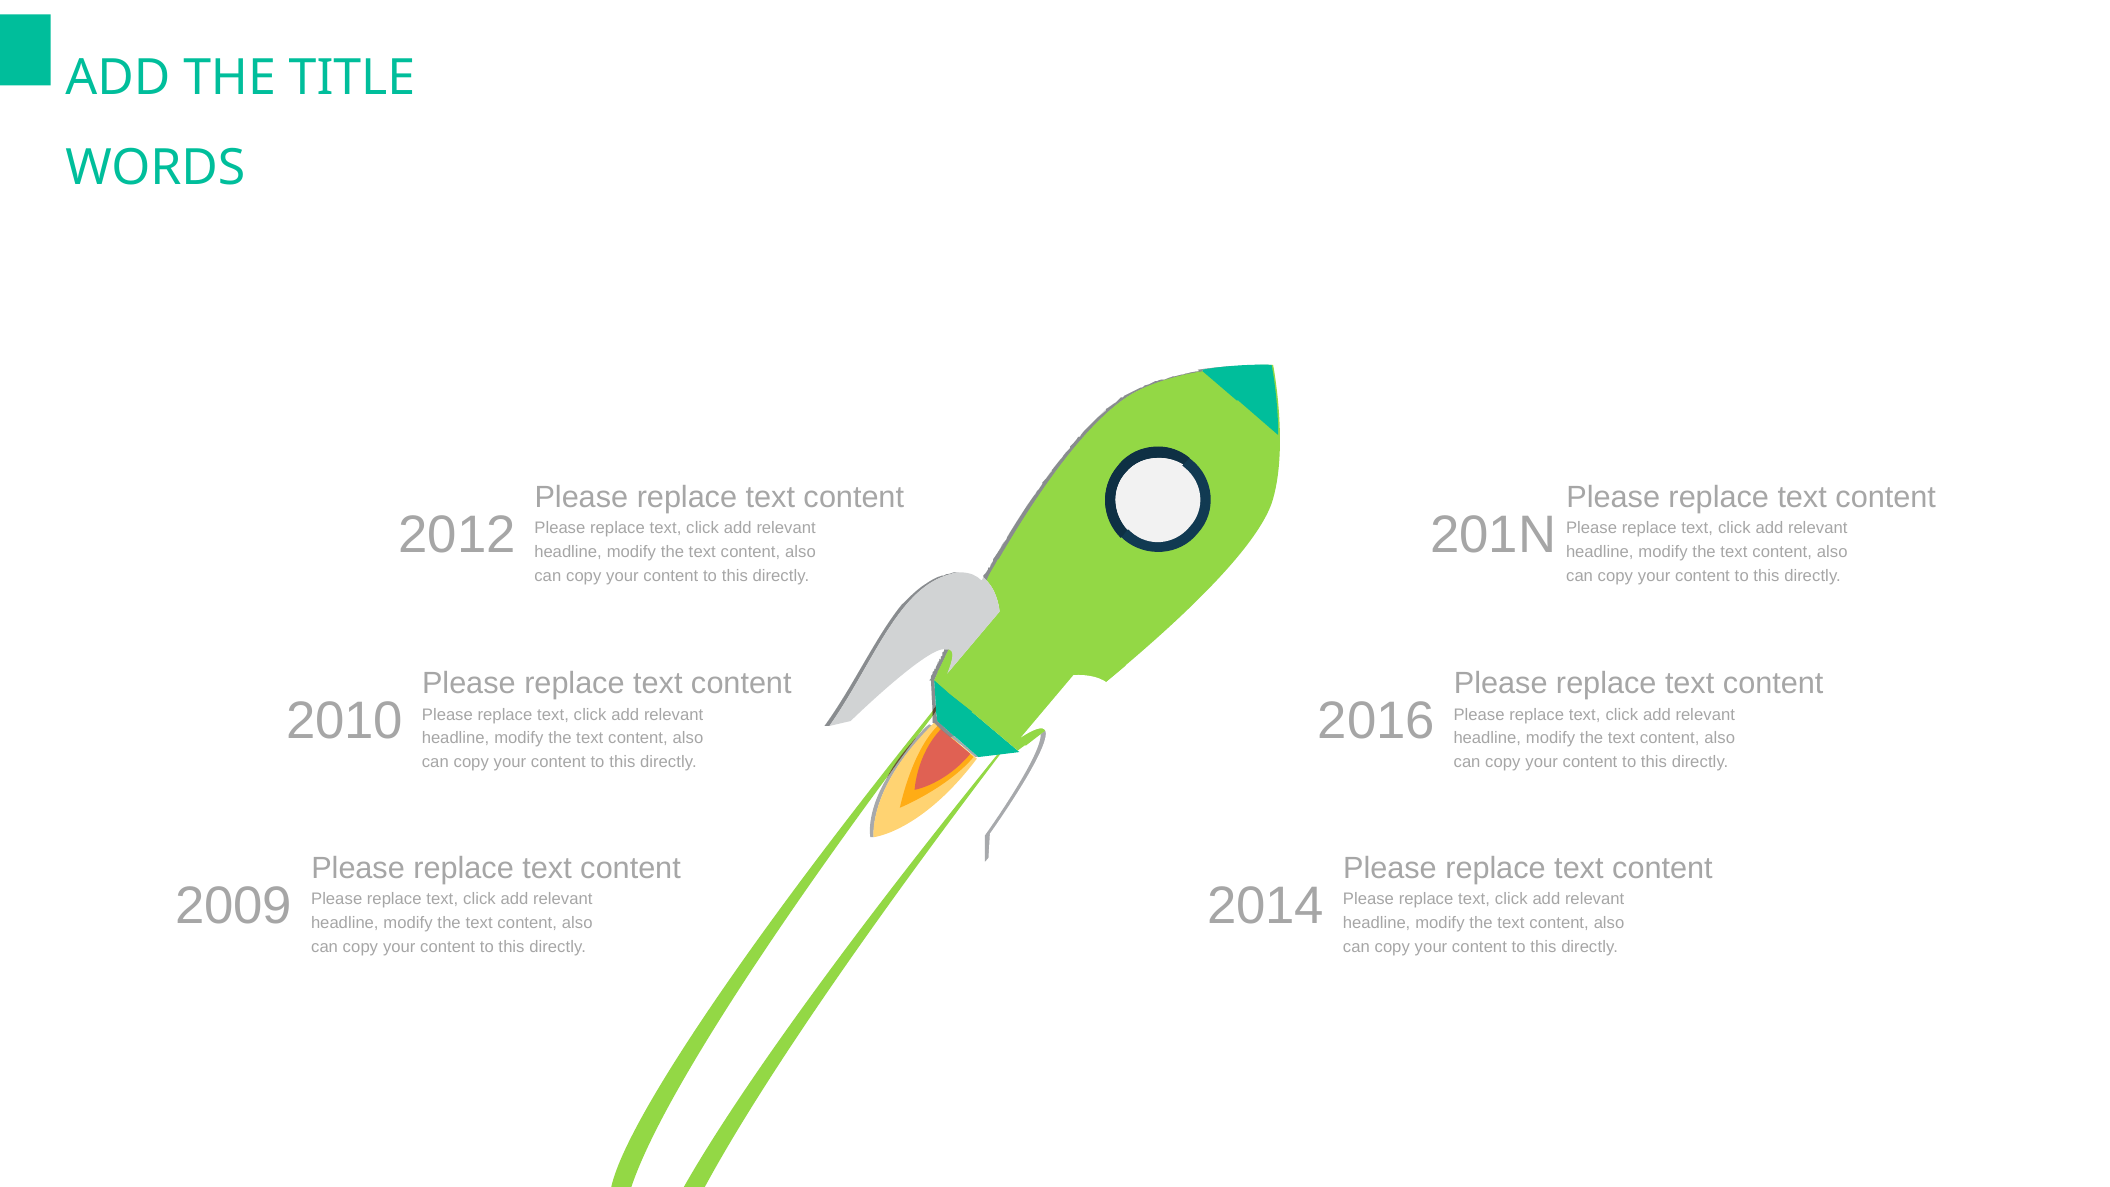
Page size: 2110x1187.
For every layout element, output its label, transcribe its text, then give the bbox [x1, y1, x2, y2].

text_box Please replace text content [311, 840, 601, 885]
text_box Please replace text, click add relevant headline, modify the text content, also can copy your content to this directly. [1342, 884, 1650, 956]
text_box Please replace text content [422, 655, 601, 701]
text_box Please replace text content [1453, 655, 1824, 701]
text_box 201N [1430, 486, 1557, 563]
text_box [601, 363, 1290, 1187]
text_box Please replace text, click add relevant headline, modify the text content, also can copy your content to this directly. [421, 699, 601, 772]
text_box Please replace text content [1566, 469, 1937, 514]
text_box Please replace text, click add relevant headline, modify the text content, also can copy your content to this directly. [1453, 701, 1760, 772]
text_box 2010 [286, 673, 404, 750]
text_box Please replace text content [534, 469, 601, 514]
text_box Please replace text, click add relevant headline, modify the text content, also can copy your content to this directly. [310, 884, 601, 956]
text_box Please replace text, click add relevant headline, modify the text content, also can copy your content to this directly. [1566, 514, 1873, 585]
text_box 2012 [398, 486, 516, 563]
text_box Please replace text content [1343, 840, 1714, 885]
text_box 2009 [175, 858, 293, 935]
text_box 2016 [1317, 673, 1436, 750]
text_box Please replace text, click add relevant headline, modify the text content, also can copy your content to this directly. [534, 514, 601, 585]
text_box ADD THE TITLE WORDS [50, 7, 583, 202]
text_box 2014 [1290, 858, 1325, 935]
